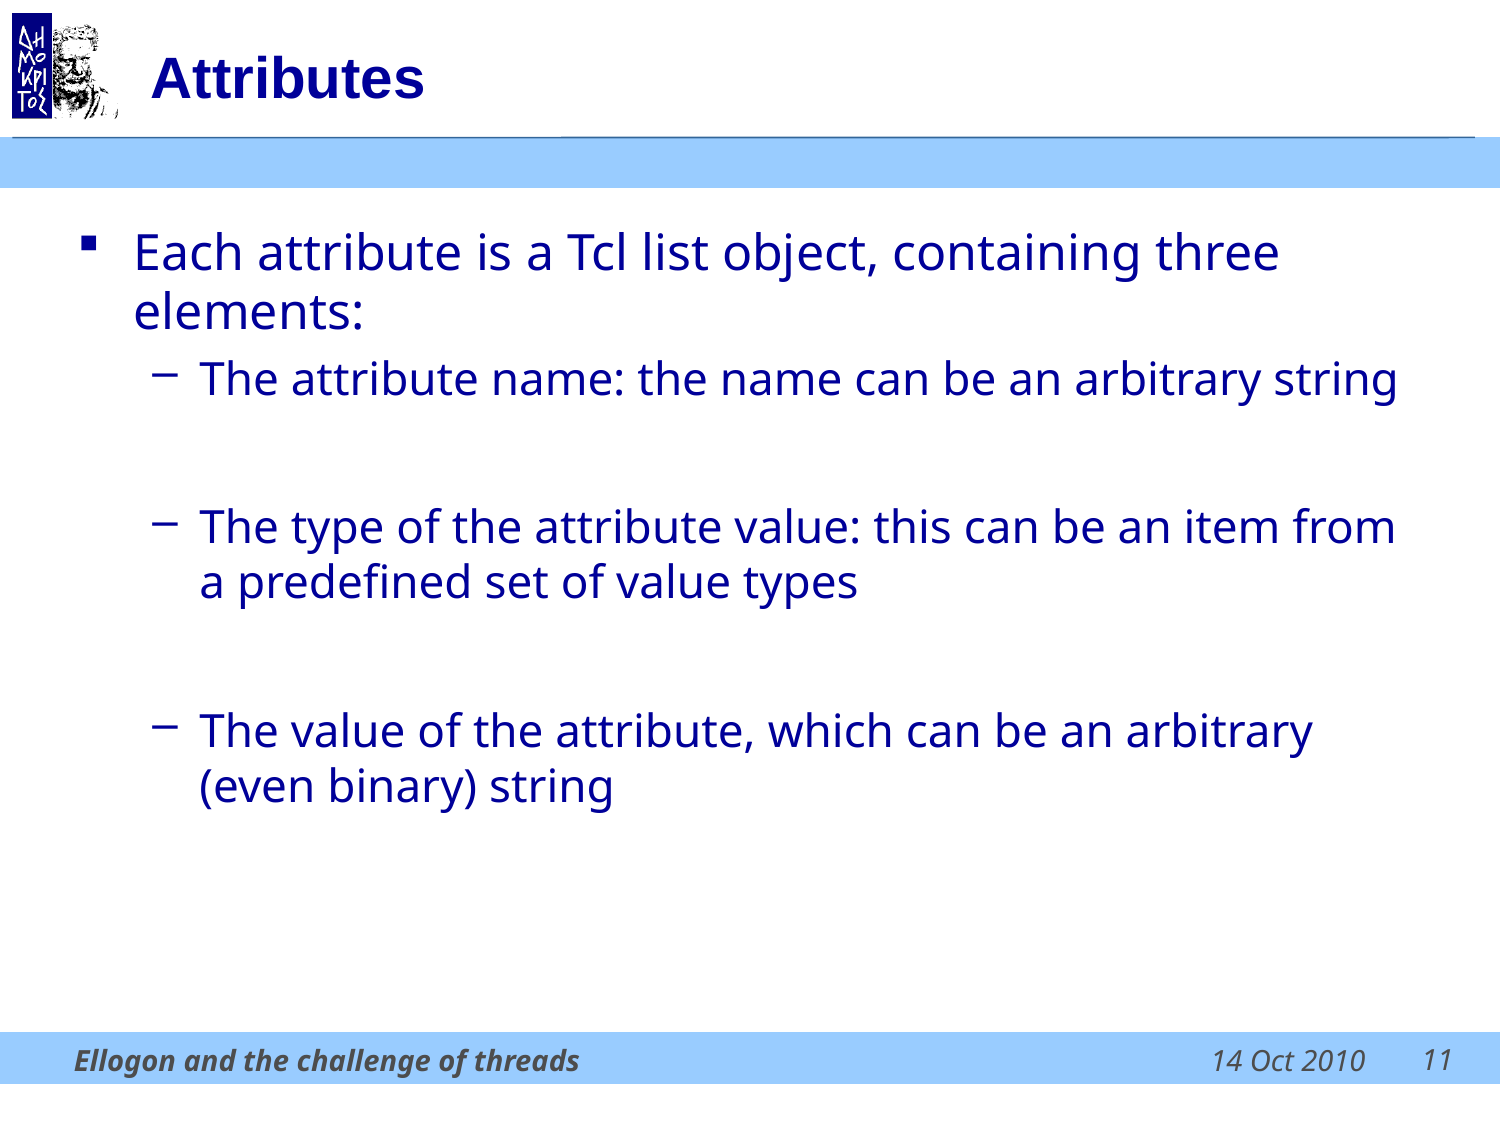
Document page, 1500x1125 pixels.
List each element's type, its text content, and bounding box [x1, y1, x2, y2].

footer Ellogon and the challenge of threads [58, 1034, 1190, 1086]
picture [11, 13, 118, 120]
slide_number 11 [1399, 1033, 1476, 1084]
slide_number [1190, 1034, 1381, 1086]
title Attributes [135, 12, 1476, 138]
list Each attribute is a Tcl list object, containing three elements: The attribute name: the name can be an arbitrary string The type of the attribute value: this can be an item from a predefined set of value types The value of the attribute, which can be an arbitrary (even binary) string [62, 212, 1438, 1001]
